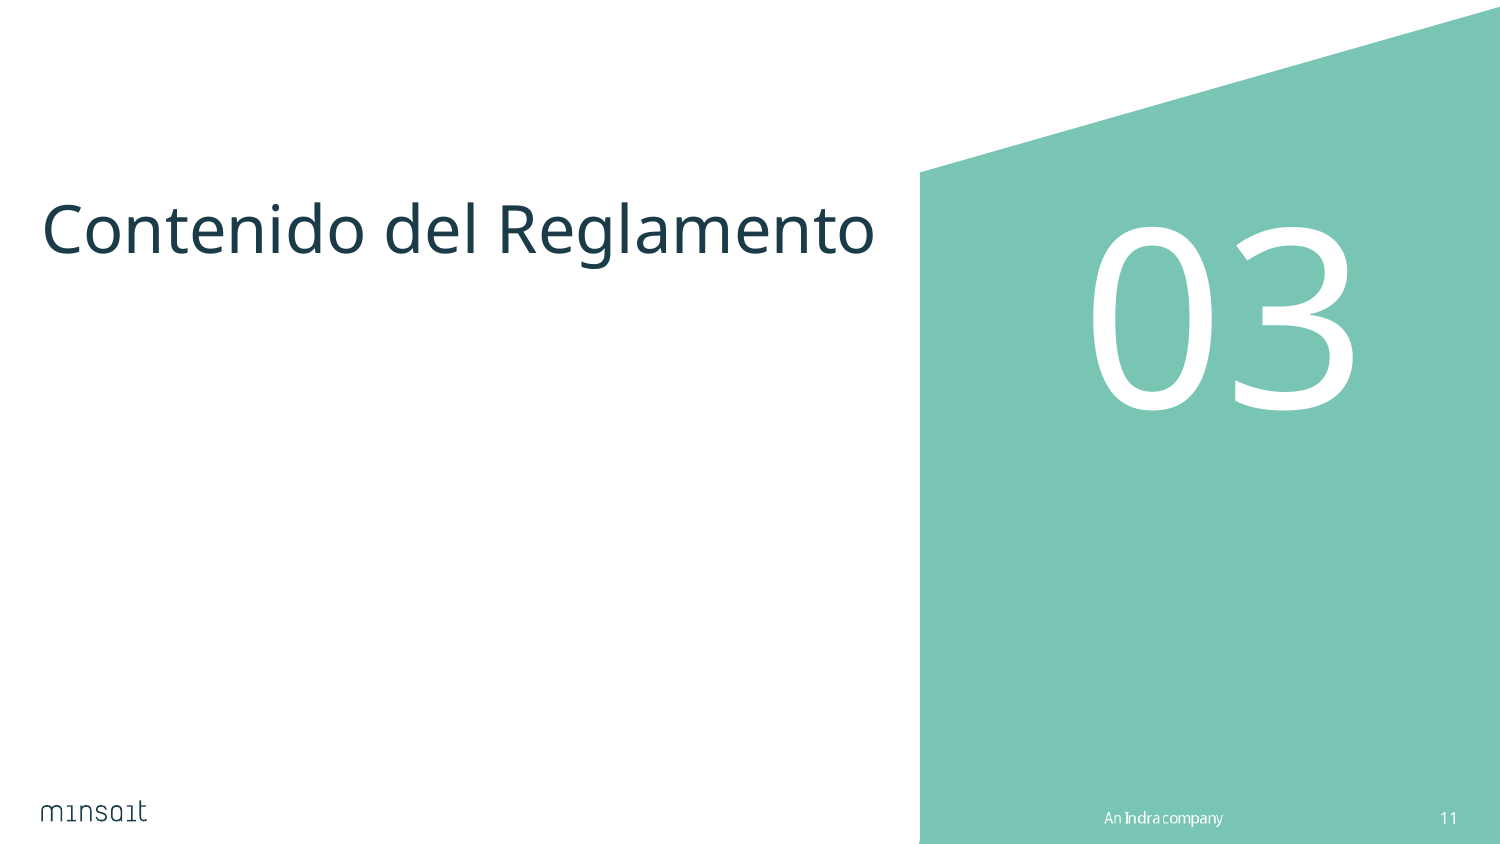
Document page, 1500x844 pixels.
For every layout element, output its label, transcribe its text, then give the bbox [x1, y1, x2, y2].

list 03 [994, 184, 1454, 434]
title Contenido del Reglamento [41, 196, 909, 399]
